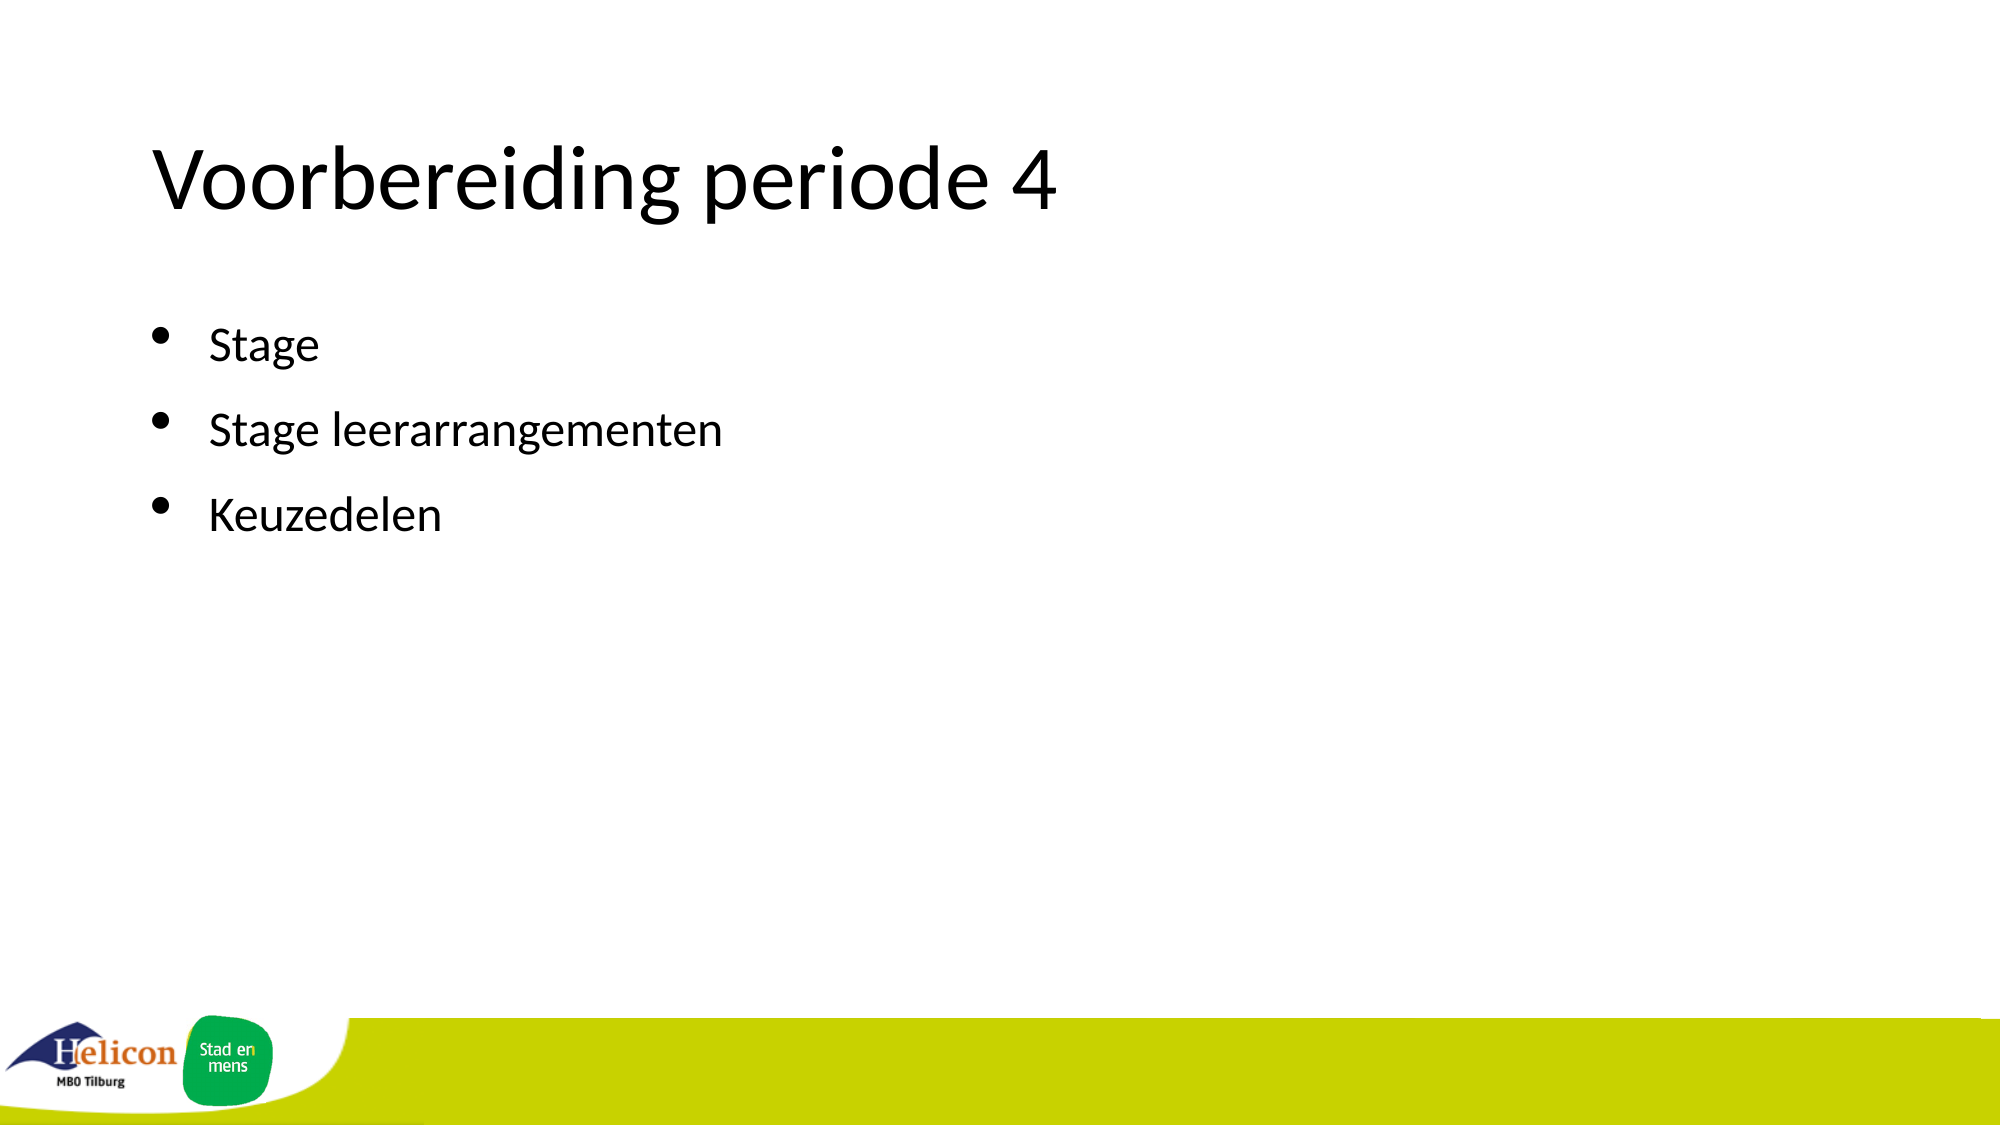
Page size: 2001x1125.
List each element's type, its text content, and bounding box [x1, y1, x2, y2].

title Voorbereiding periode 4 [137, 59, 1863, 278]
list Stage Stage leerarrangementen Keuzedelen [137, 299, 1863, 1014]
picture [0, 1014, 424, 1125]
